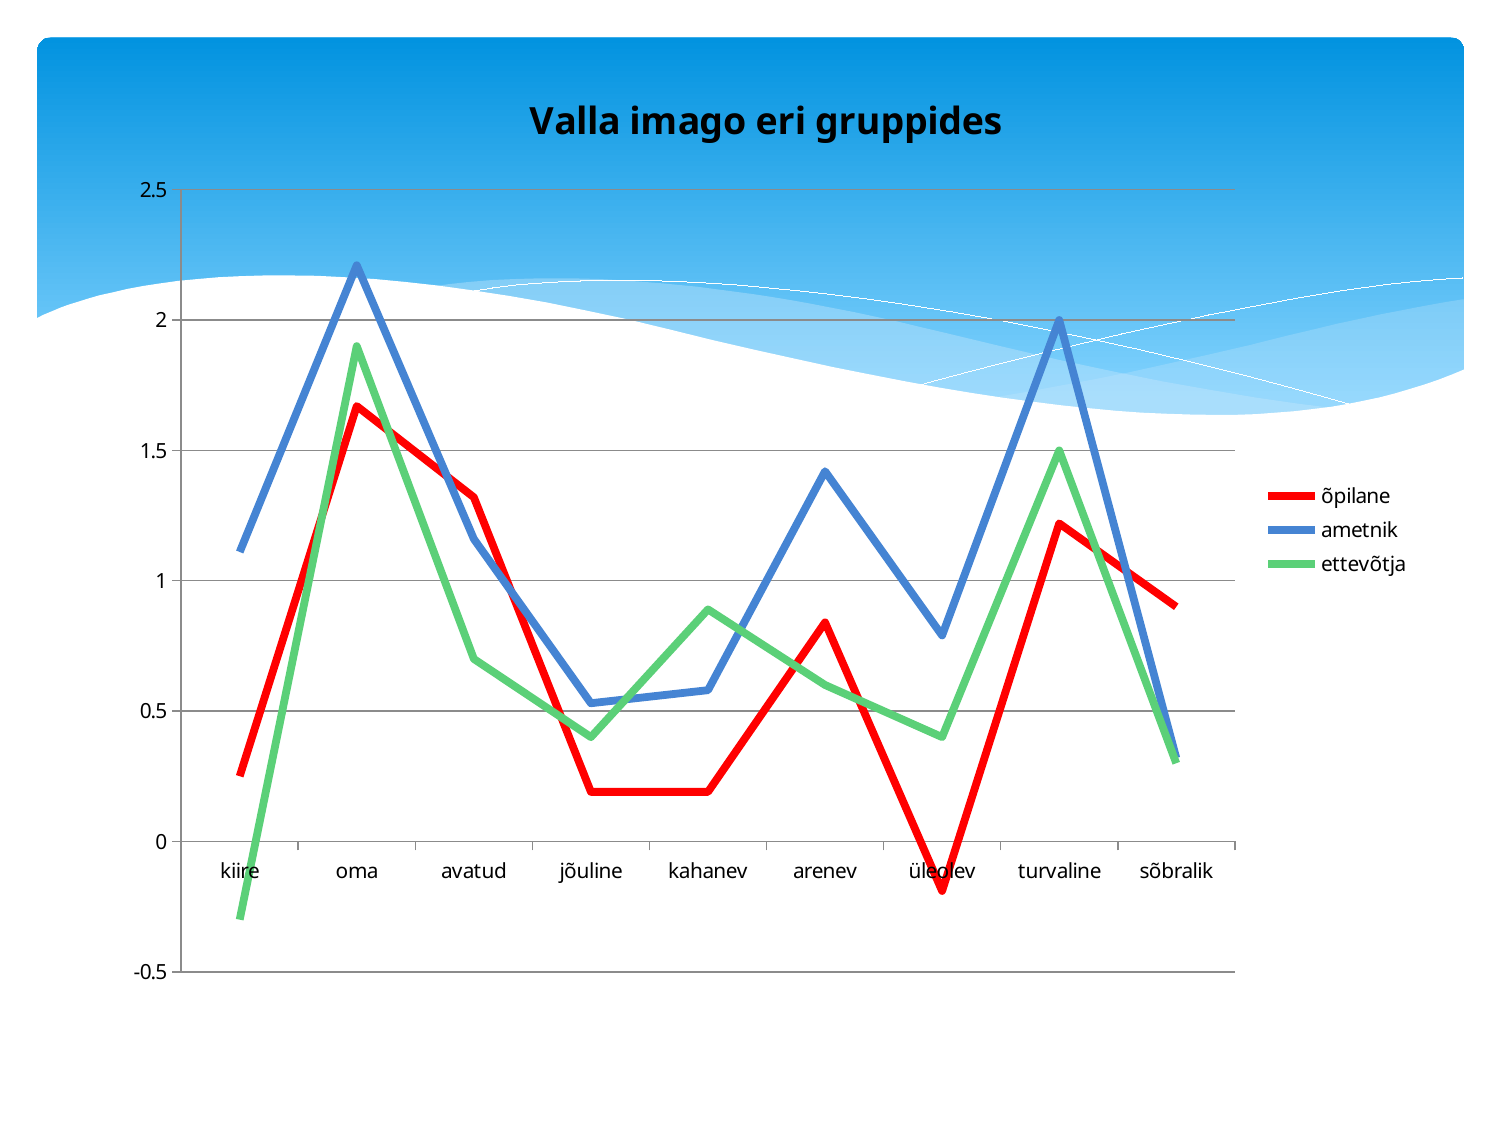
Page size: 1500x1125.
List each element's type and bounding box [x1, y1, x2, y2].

chart [106, 55, 1426, 1006]
